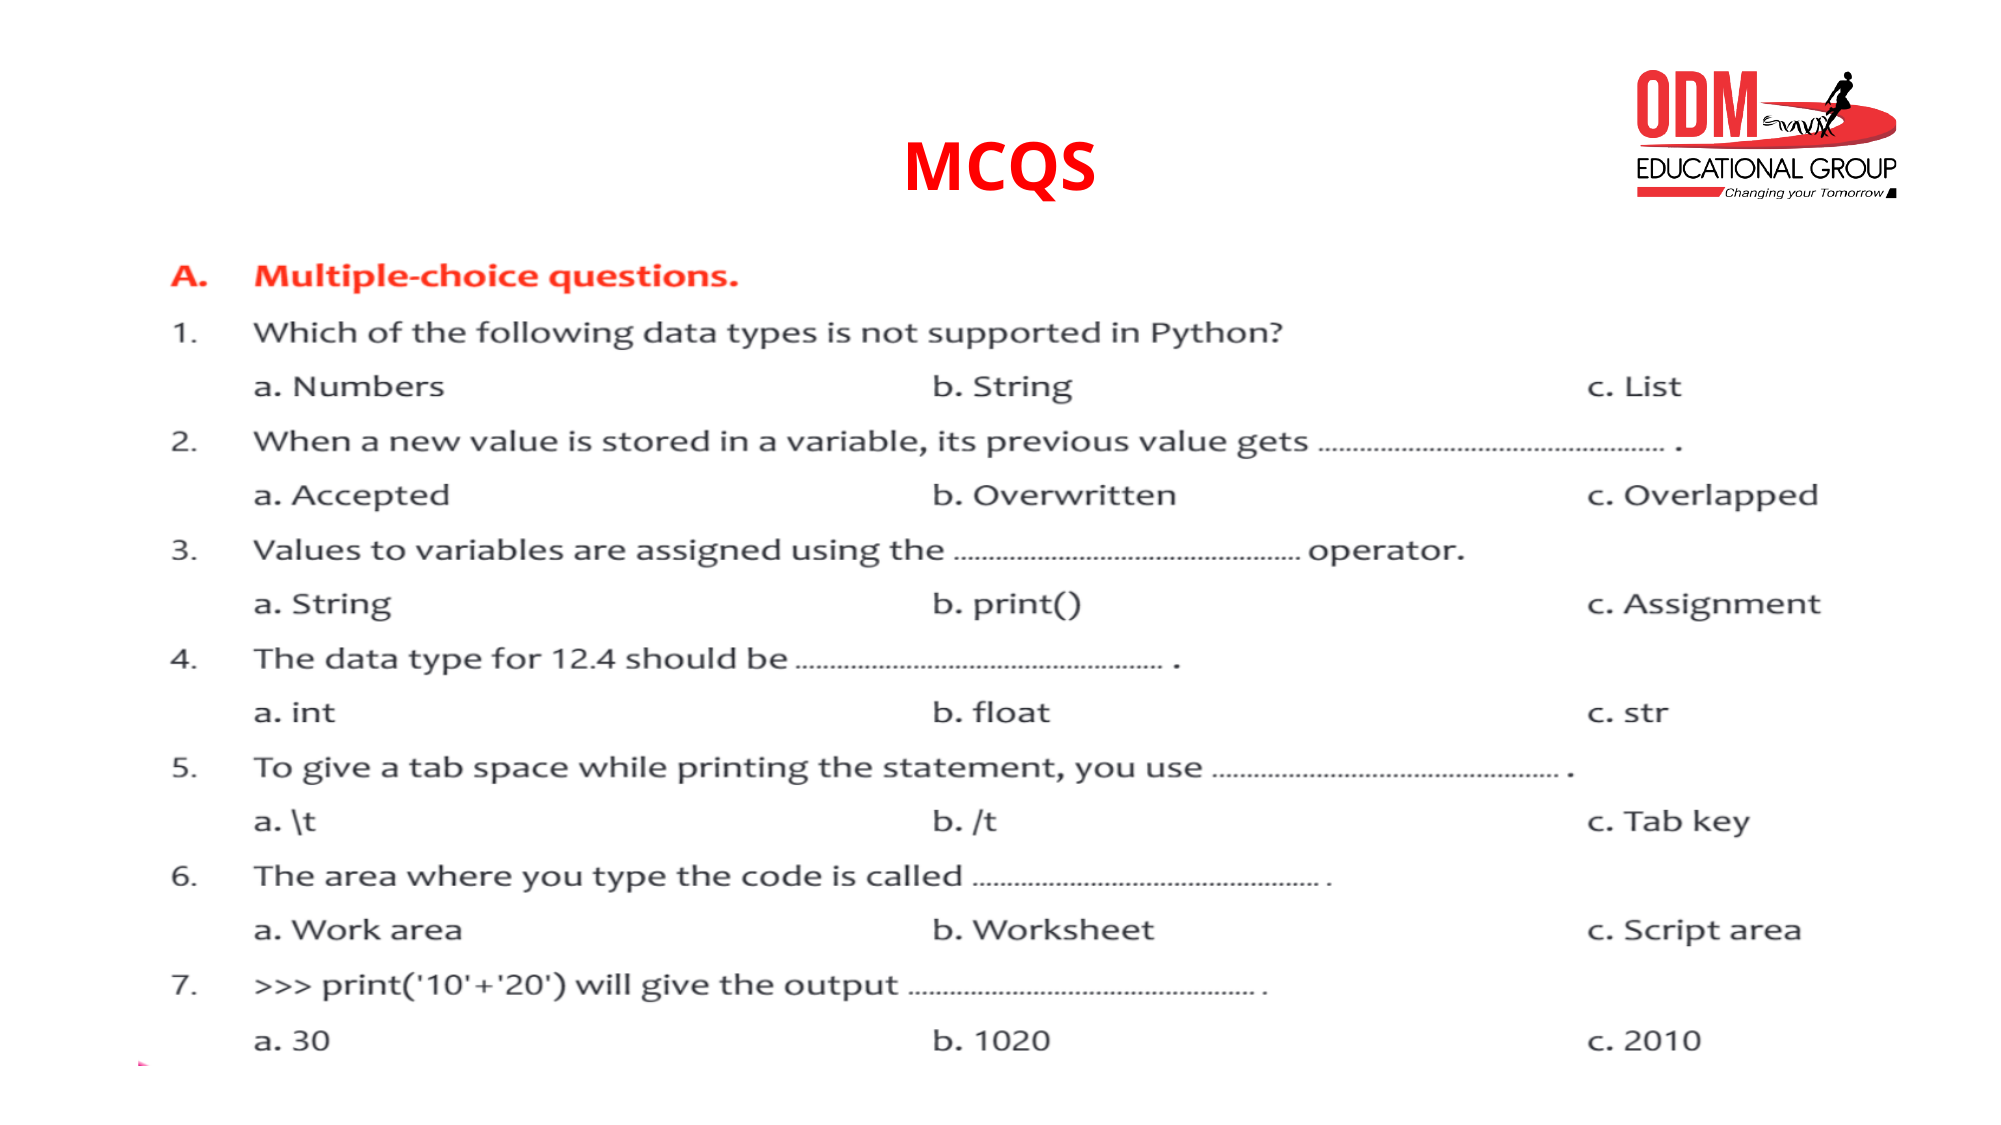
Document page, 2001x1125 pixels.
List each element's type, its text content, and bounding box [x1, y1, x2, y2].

picture [137, 254, 1863, 1066]
title MCQS [137, 59, 1863, 254]
text_box [1637, 70, 1897, 199]
